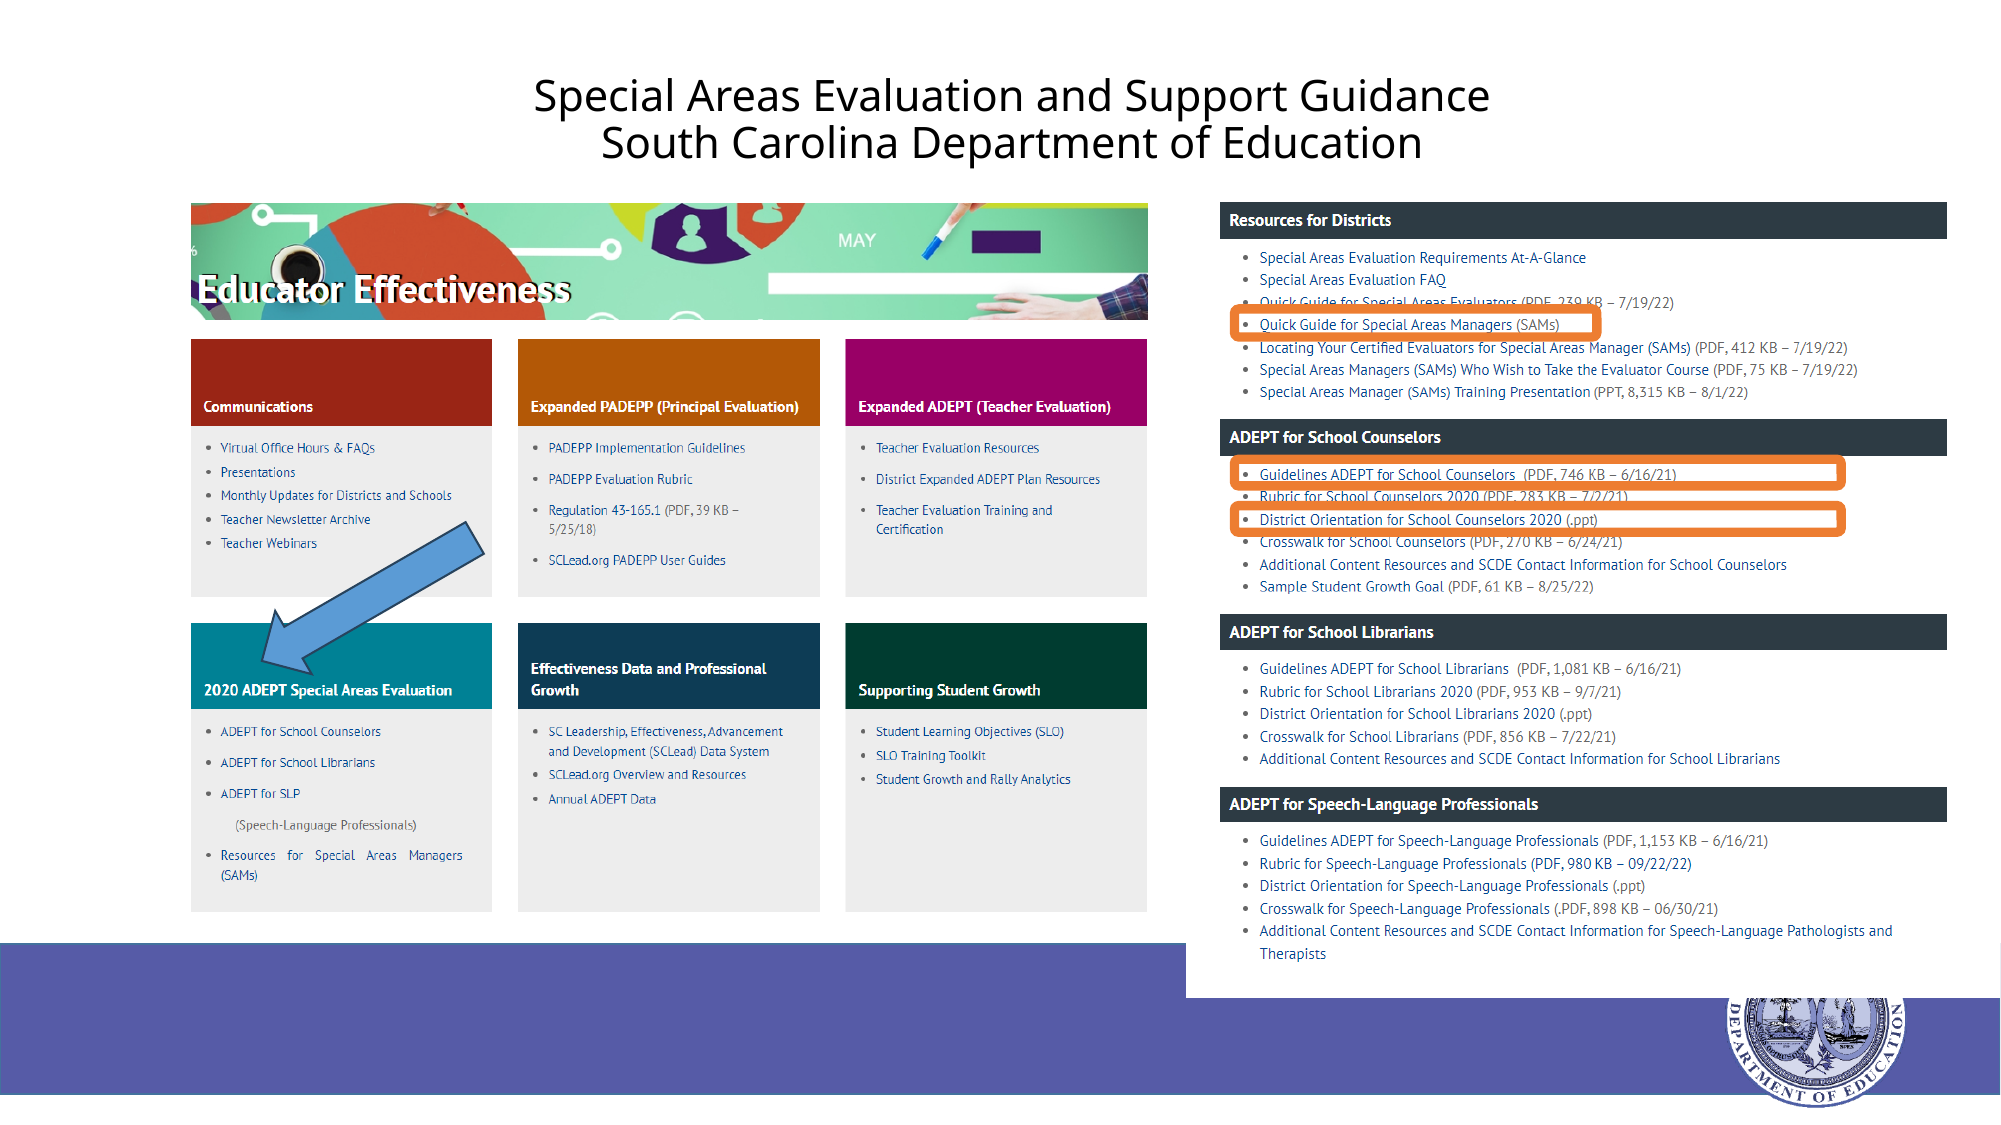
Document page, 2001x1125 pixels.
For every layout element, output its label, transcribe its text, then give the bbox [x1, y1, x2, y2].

title Special Areas Evaluation and Support Guidance South Carolina Department of Education [112, 38, 1913, 234]
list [155, 203, 1150, 921]
picture [1186, 186, 2000, 1109]
